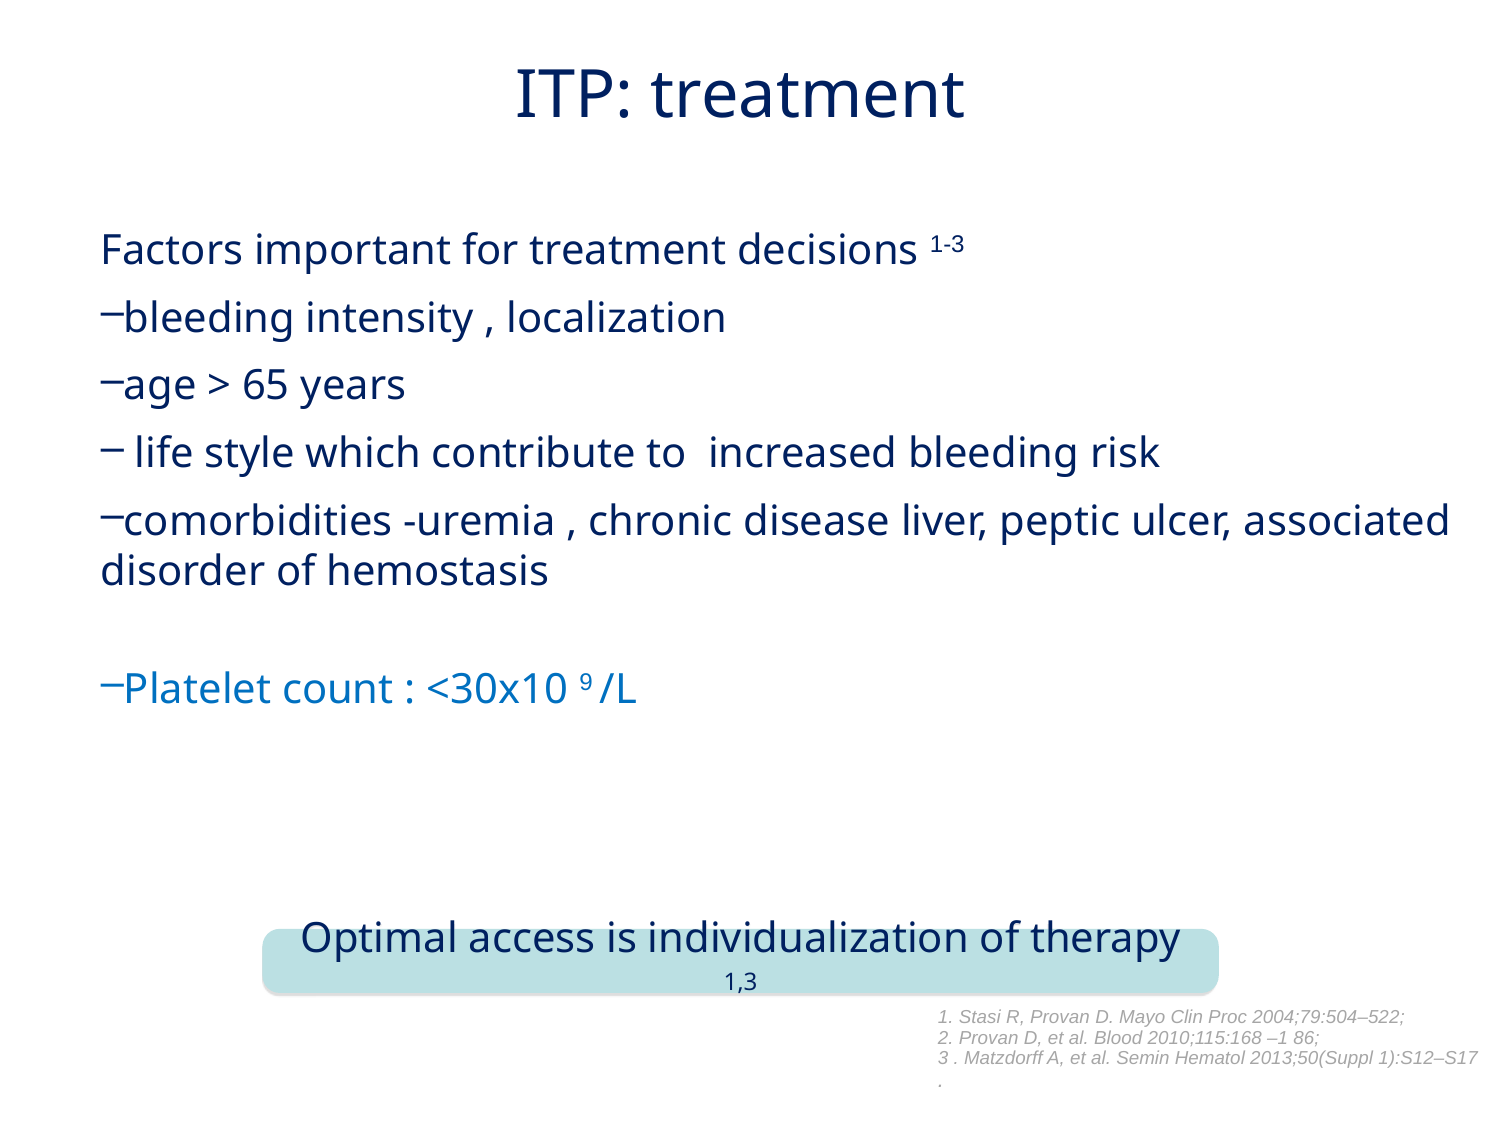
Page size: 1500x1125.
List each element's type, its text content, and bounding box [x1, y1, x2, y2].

list Factors important for treatment decisions 1-3 bleeding intensity , localization age > 65 years life style which contribute to increased bleeding risk comorbidities -uremia , chronic disease liver, peptic ulcer, associated disorder of hemostasis Platelet count : <30x10 9 /L [85, 215, 1493, 869]
text_box Optimal access is individualization of therapy 1,3 [260, 926, 1221, 996]
list 1. Stasi R, Provan D. Mayo Clin Proc 2004;79:504–522; 2. Provan D, et al. Blood 2010;115:168 –1 86; 3 . Matzdorff A, et al. Semin Hematol 2013;50(Suppl 1):S12–S17 . [922, 1003, 1498, 1100]
title ITP: treatment [93, 50, 1388, 132]
